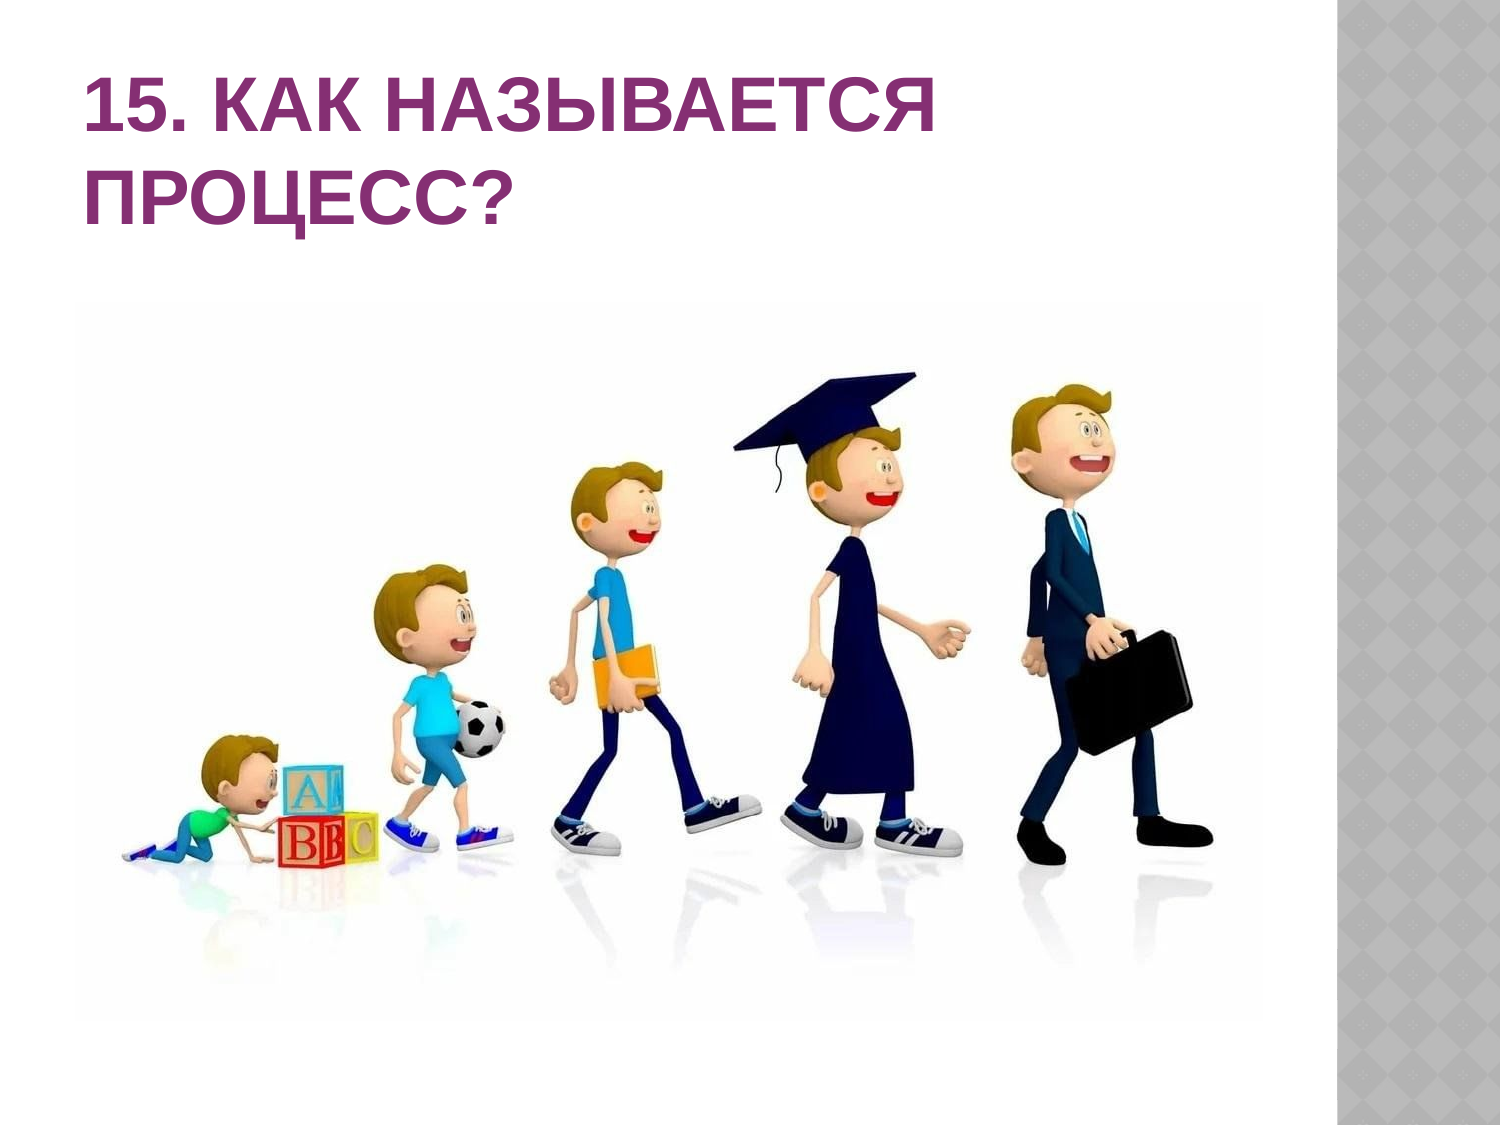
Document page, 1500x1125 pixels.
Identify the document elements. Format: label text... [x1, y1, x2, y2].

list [74, 301, 1263, 1022]
title 15. Как называется процесс? [75, 52, 1263, 240]
